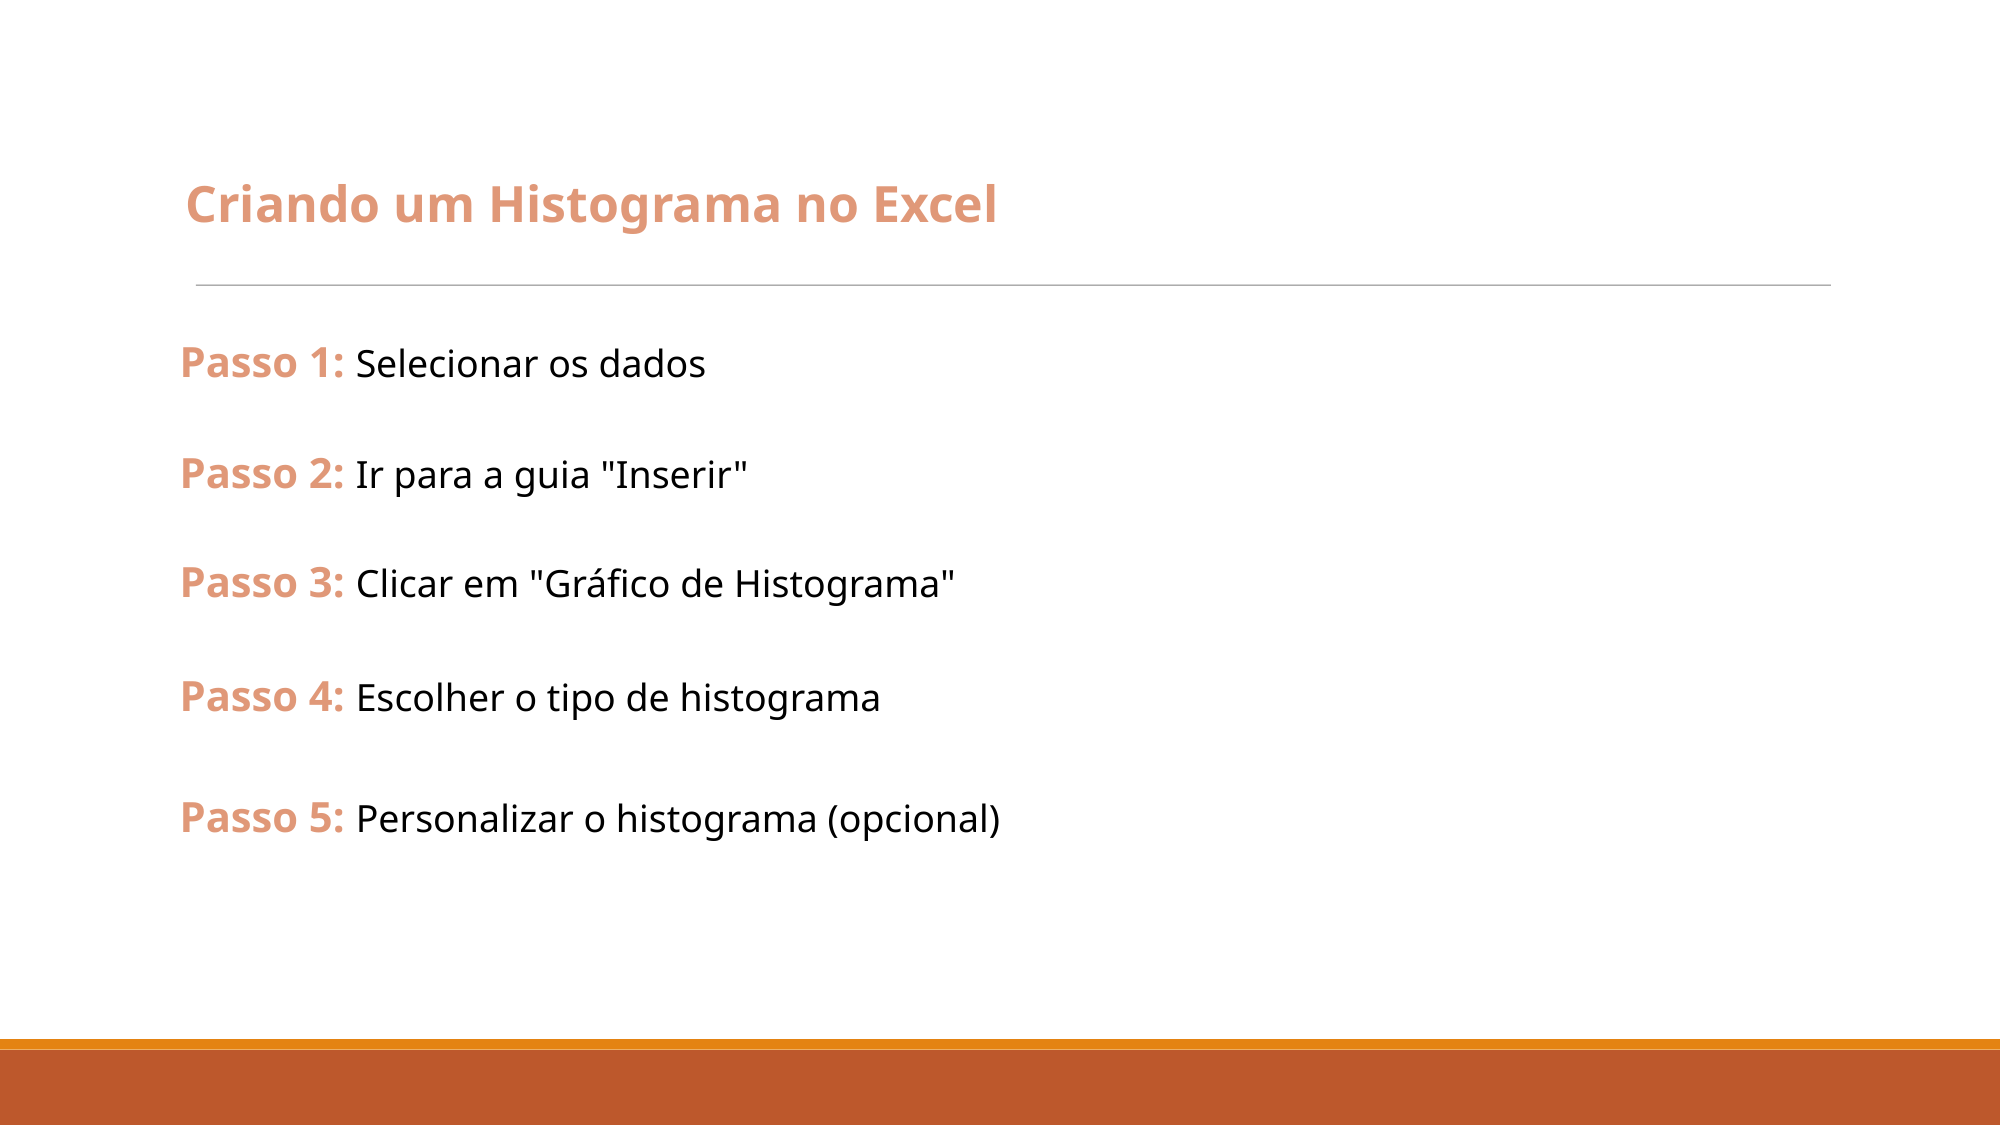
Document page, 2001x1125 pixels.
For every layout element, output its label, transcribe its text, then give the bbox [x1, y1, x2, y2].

text_box Passo 4: Escolher o tipo de histograma [164, 662, 1165, 773]
text_box Passo 5: Personalizar o histograma (opcional) [164, 783, 1165, 894]
text_box Passo 1: Selecionar os dados [164, 328, 1268, 439]
text_box Criando um Histograma no Excel [170, 164, 1014, 240]
text_box Passo 2: Ir para a guia "Inserir" [164, 439, 1165, 548]
text_box Passo 3: Clicar em "Gráfico de Histograma" [164, 548, 1165, 658]
